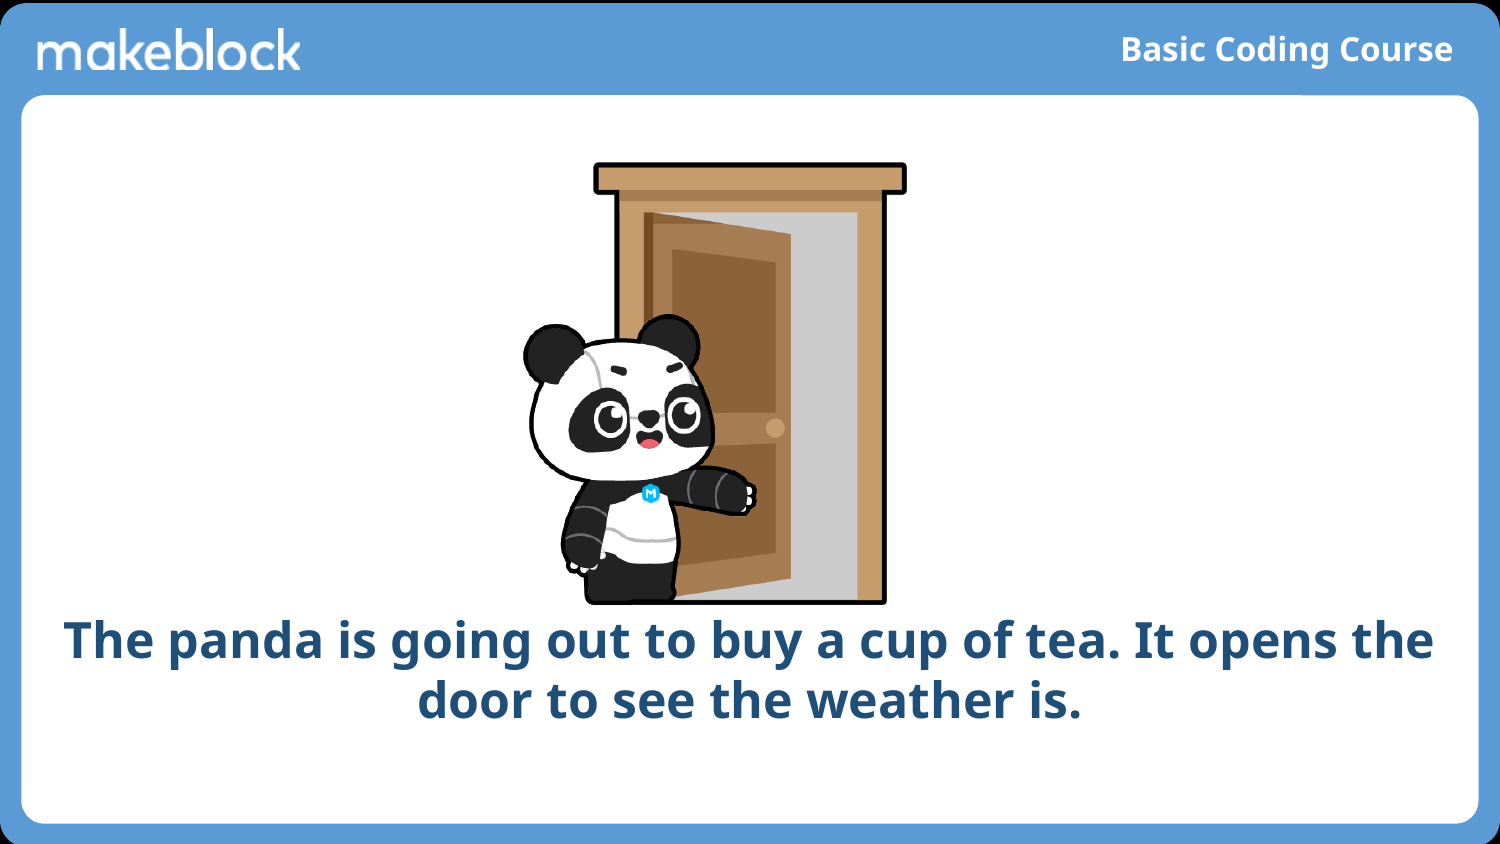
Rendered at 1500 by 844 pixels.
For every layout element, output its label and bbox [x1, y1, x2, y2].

text_box [0, 3, 1500, 844]
picture [523, 162, 907, 605]
